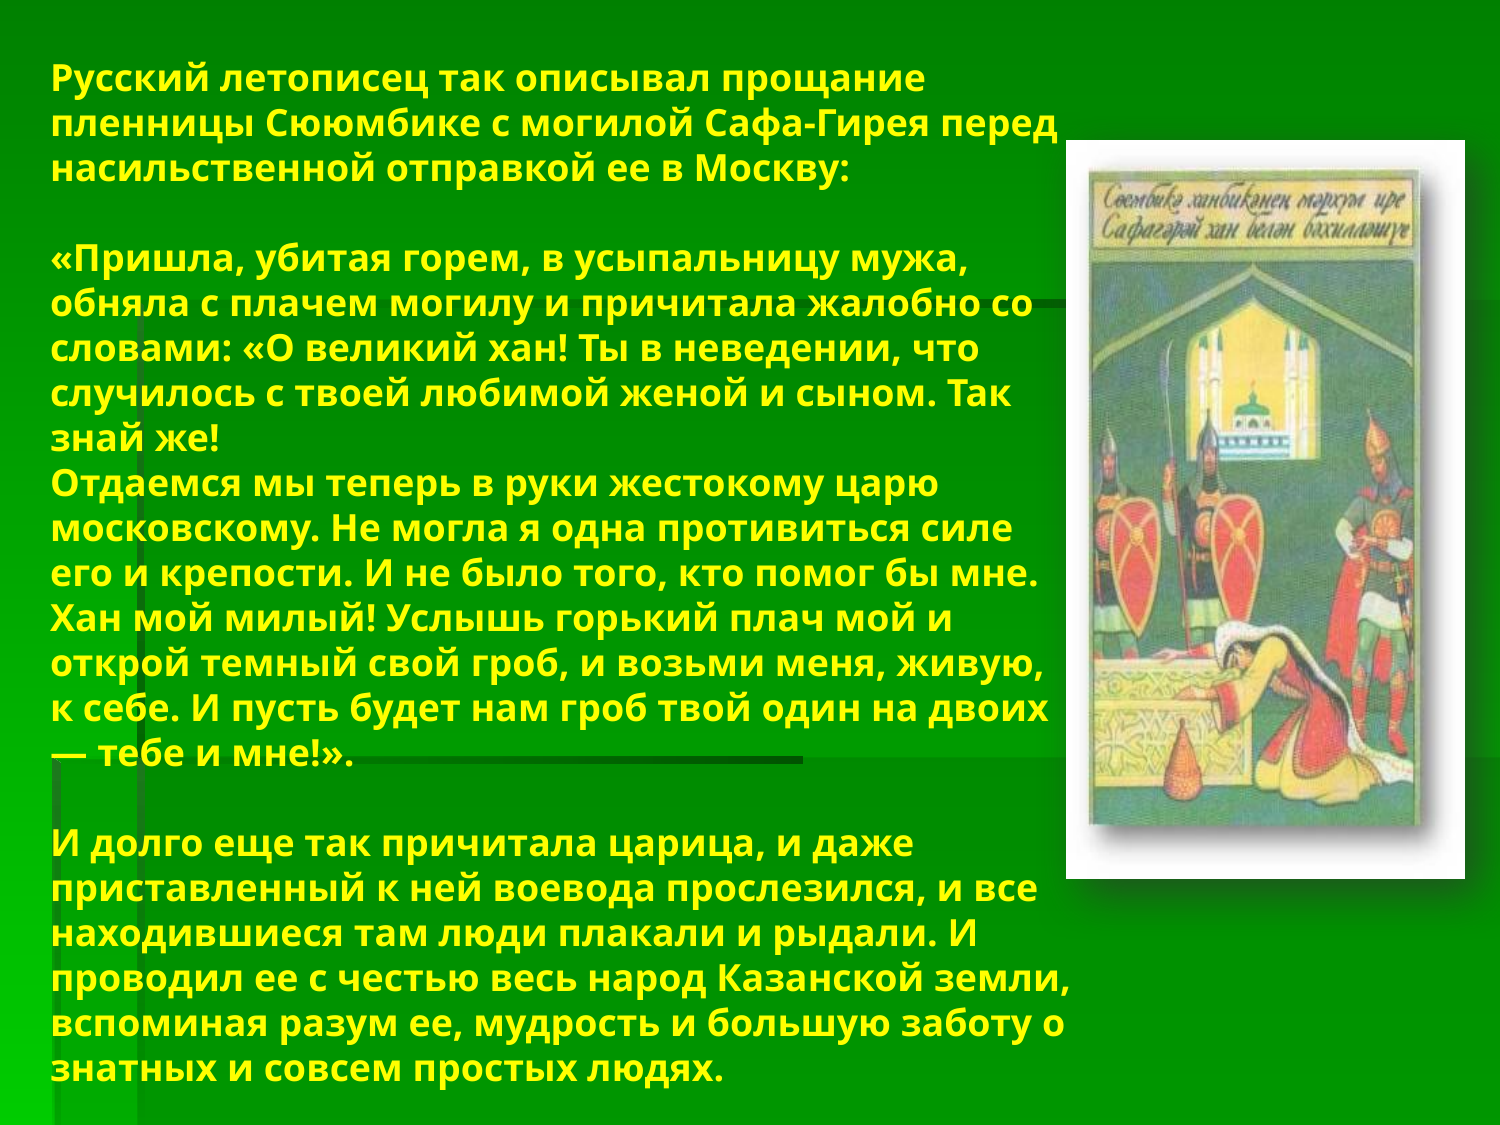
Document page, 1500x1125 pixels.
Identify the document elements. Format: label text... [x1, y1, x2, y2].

text_box Русский летописец так описывал прощание пленницы Сююмбике с могилой Сафа-Гирея перед насильственной отправкой ее в Москву: «Пришла, убитая горем, в усыпальницу мужа, обняла с плачем могилу и причитала жалобно со словами: «О великий хан! Ты в неведении, что случилось с твоей любимой женой и сыном. Так знай же! Отдаемся мы теперь в руки жестокому царю московскому. Не могла я одна противиться силе его и крепости. И не было того, кто помог бы мне. Хан мой милый! Услышь горький плач мой и открой темный свой гроб, и возьми меня, живую, к себе. И пусть будет нам гроб твой один на двоих — тебе и мне!». И долго еще так причитала царица, и даже приставленный к ней воевода прослезился, и все находившиеся там люди плакали и рыдали. И проводил ее с честью весь народ Казанской земли, вспоминая разум ее, мудрость и большую заботу о знатных и совсем простых людях. [35, 46, 1090, 1097]
picture [1066, 140, 1466, 880]
